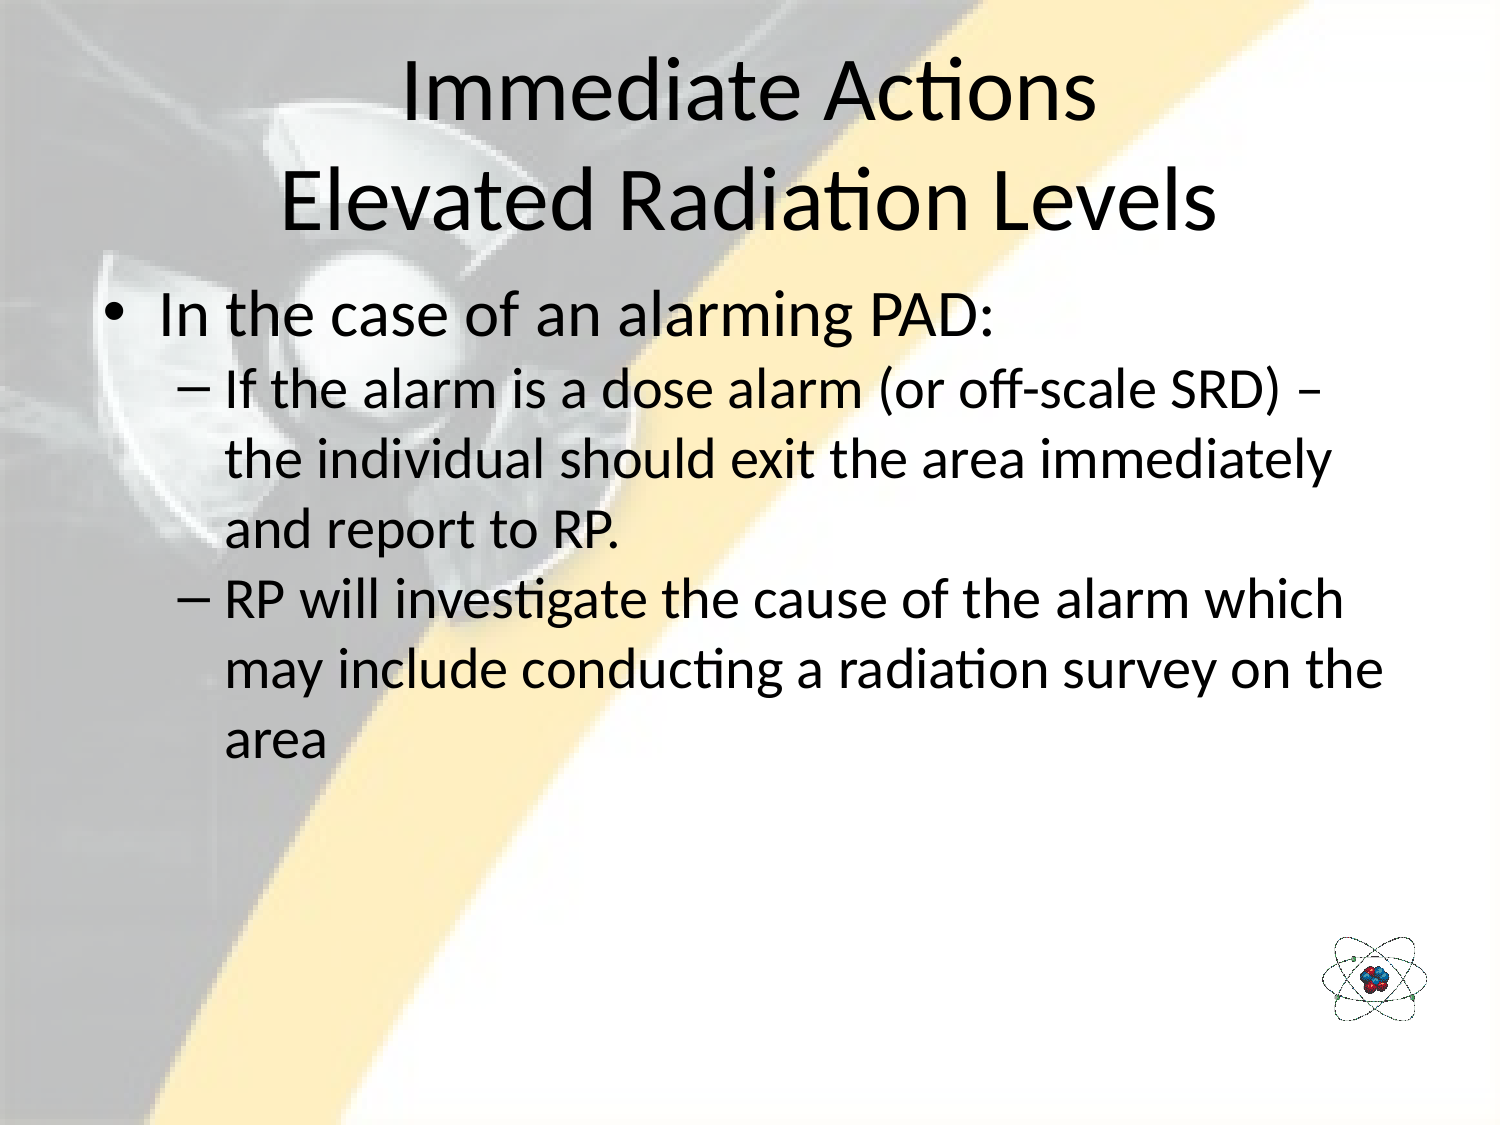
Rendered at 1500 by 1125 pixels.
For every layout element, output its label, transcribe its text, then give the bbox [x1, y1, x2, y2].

title Immediate Actions Elevated Radiation Levels [75, 45, 1425, 233]
list In the case of an alarming PAD: If the alarm is a dose alarm (or off-scale SRD) – the individual should exit the area immediately and report to RP. RP will investigate the cause of the alarm which may include conducting a radiation survey on the area [87, 262, 1413, 1025]
picture [1413, 937, 1427, 1021]
